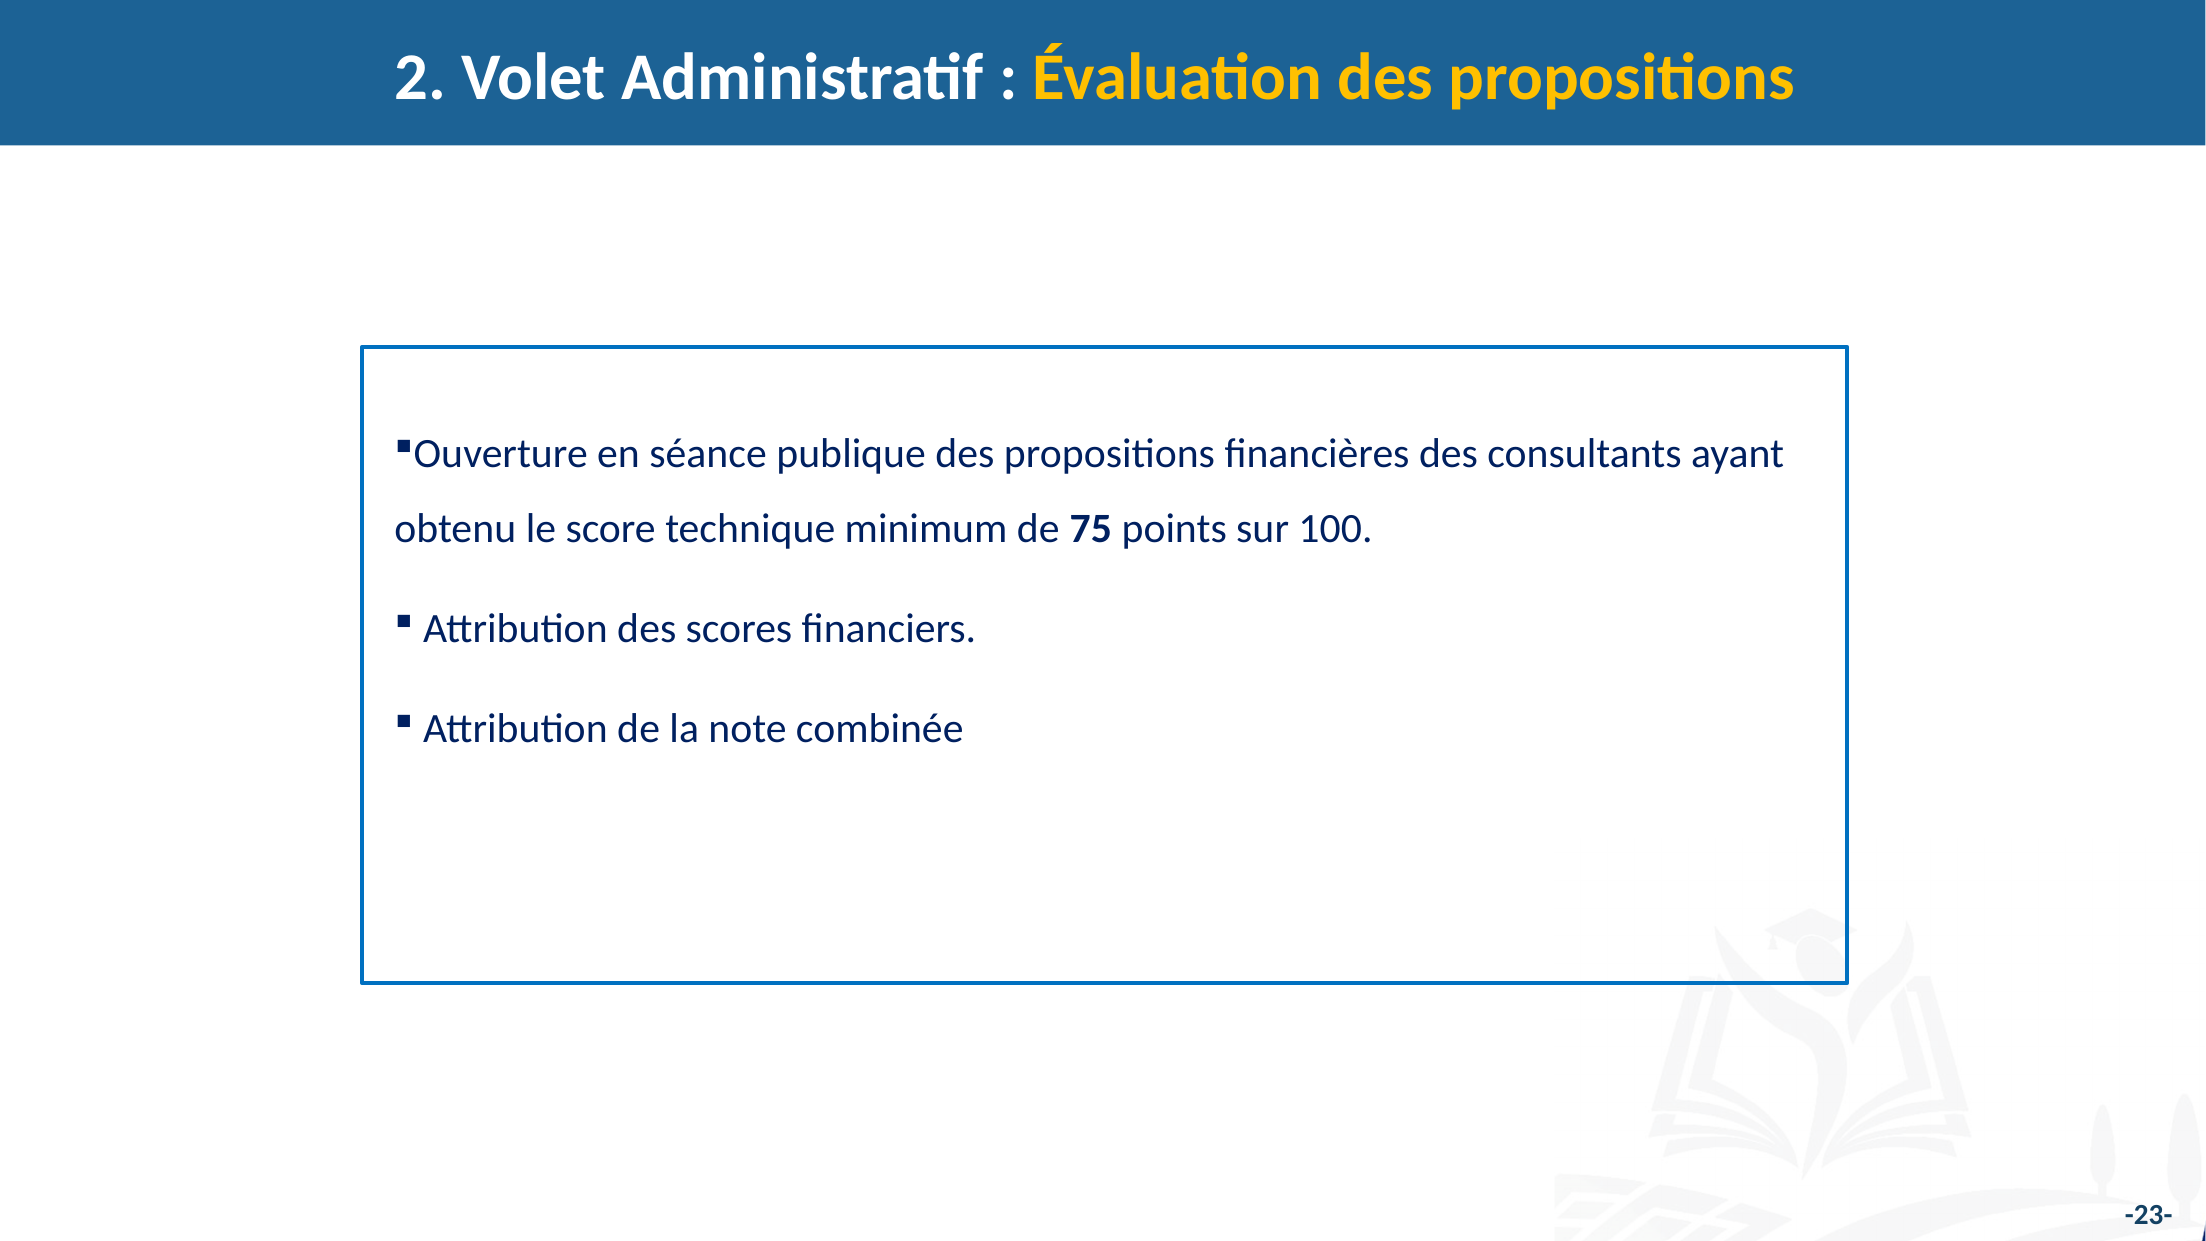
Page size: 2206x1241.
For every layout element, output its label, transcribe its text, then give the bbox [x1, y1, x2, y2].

text_box [360, 345, 1849, 985]
text_box 2. Volet Administratif : Évaluation des propositions [0, 0, 2206, 147]
picture [1554, 837, 2206, 1241]
